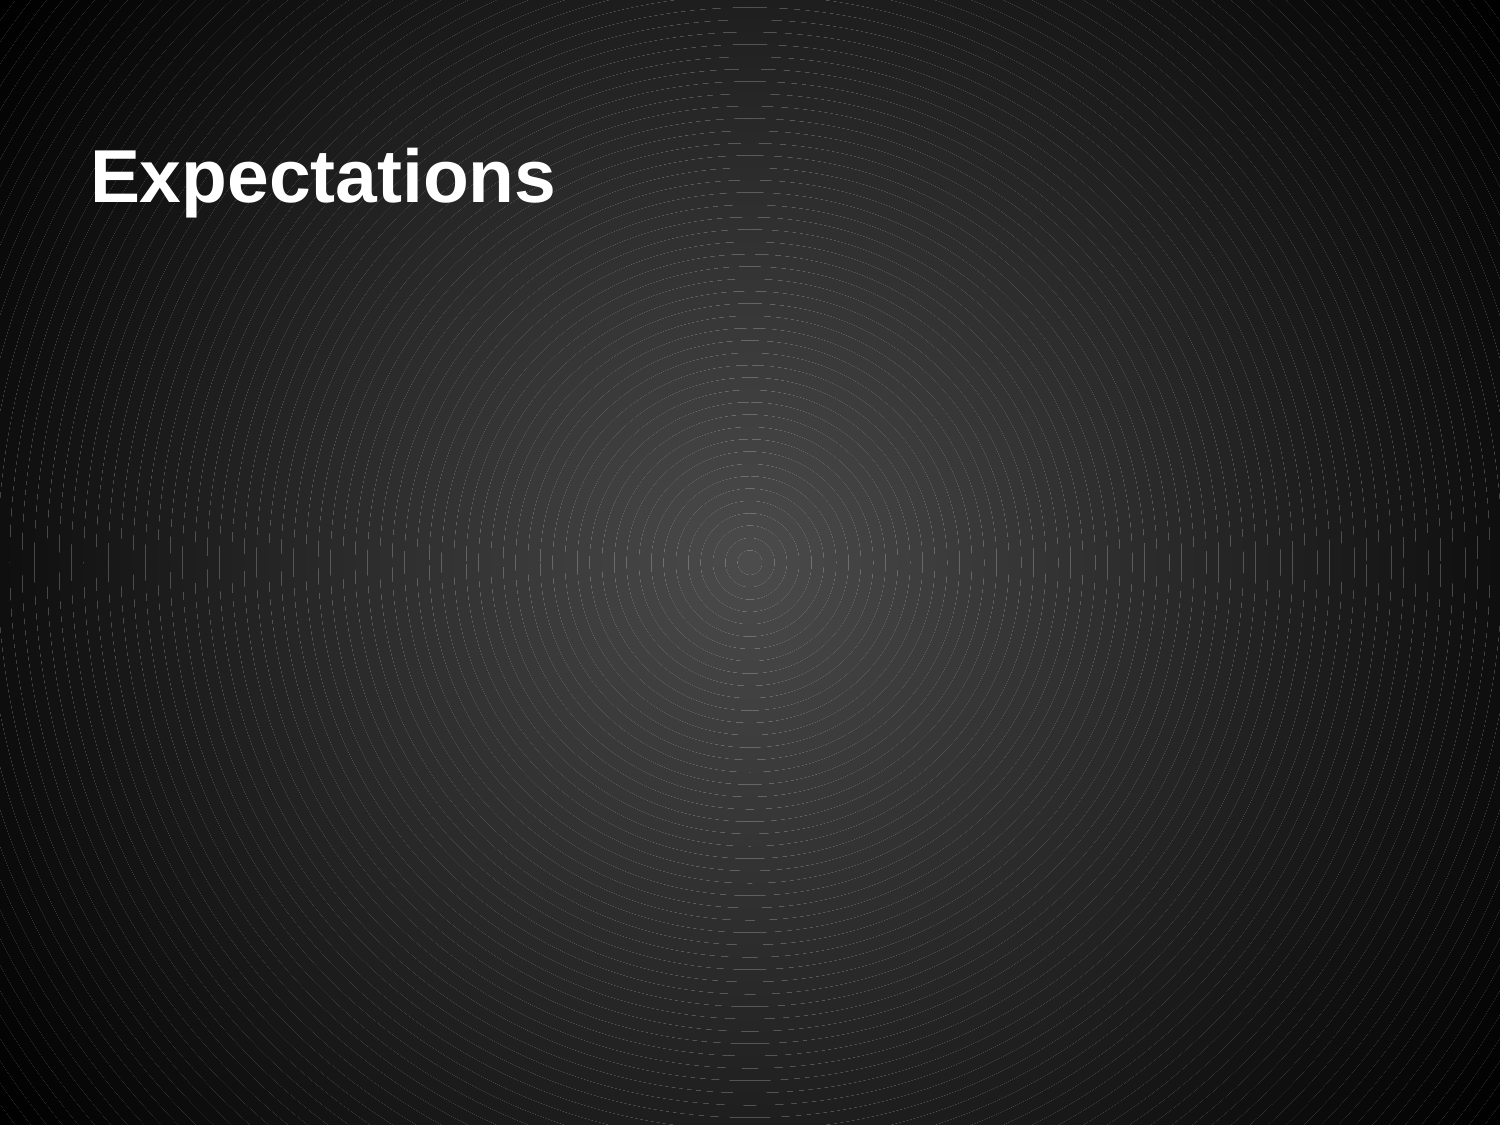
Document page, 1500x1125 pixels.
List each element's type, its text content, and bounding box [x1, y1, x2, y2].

title Expectations [75, 45, 1425, 233]
